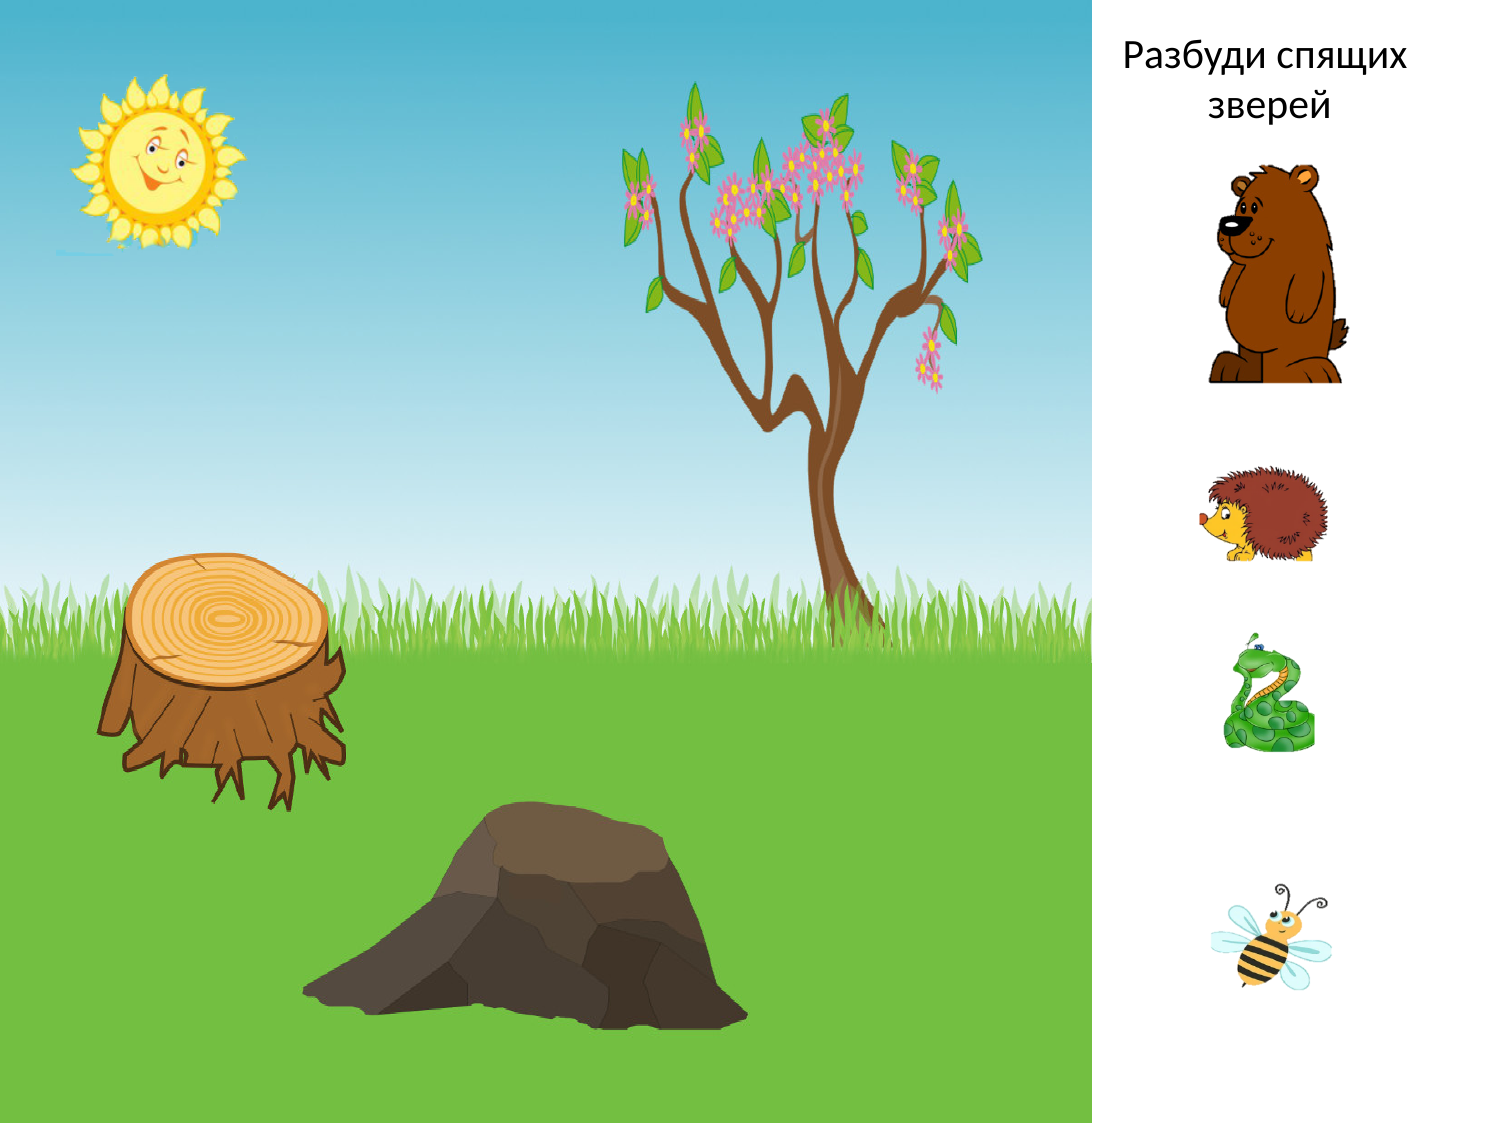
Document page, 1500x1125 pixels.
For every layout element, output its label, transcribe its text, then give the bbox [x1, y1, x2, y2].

picture [0, 0, 1092, 1123]
picture [1205, 596, 1327, 778]
title Разбуди спящих зверей [1095, 19, 1471, 135]
picture [1190, 138, 1369, 412]
picture [1196, 869, 1348, 1008]
picture [1183, 444, 1344, 575]
